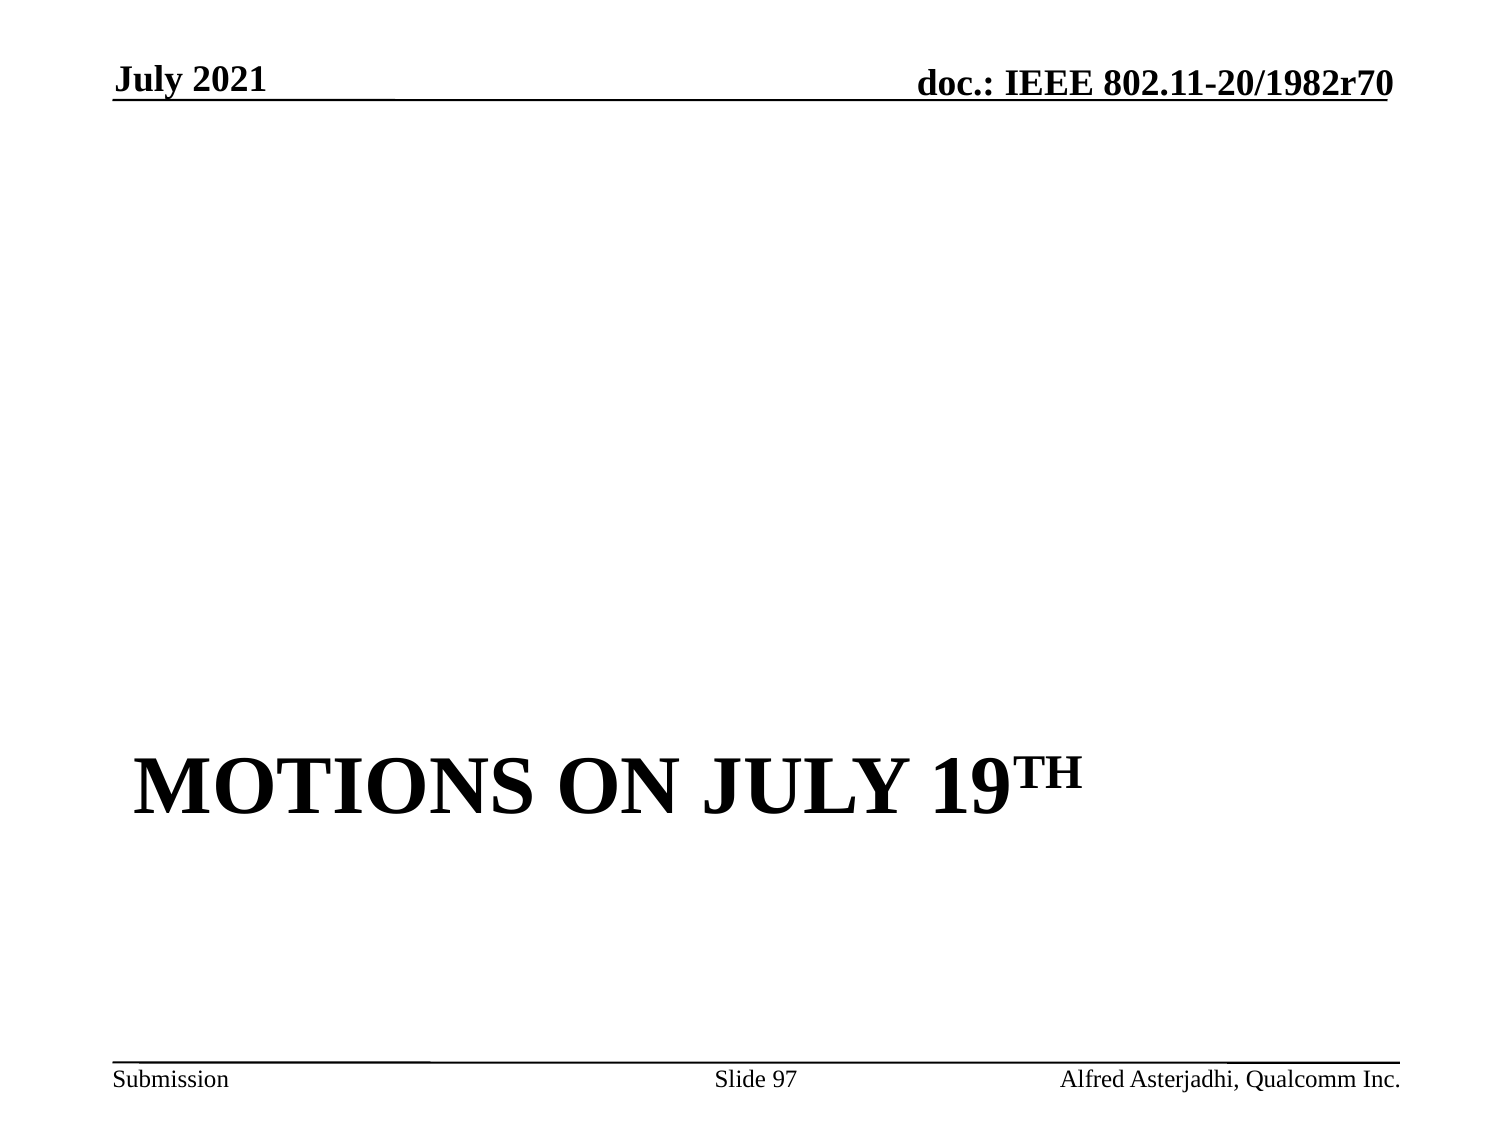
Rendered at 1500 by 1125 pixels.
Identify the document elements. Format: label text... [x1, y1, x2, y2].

title Motions on July 19th [118, 722, 1394, 947]
footer Alfred Asterjadhi, Qualcomm Inc. [878, 1061, 1402, 1093]
slide_number Slide 97 [712, 1061, 800, 1123]
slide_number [114, 54, 423, 100]
